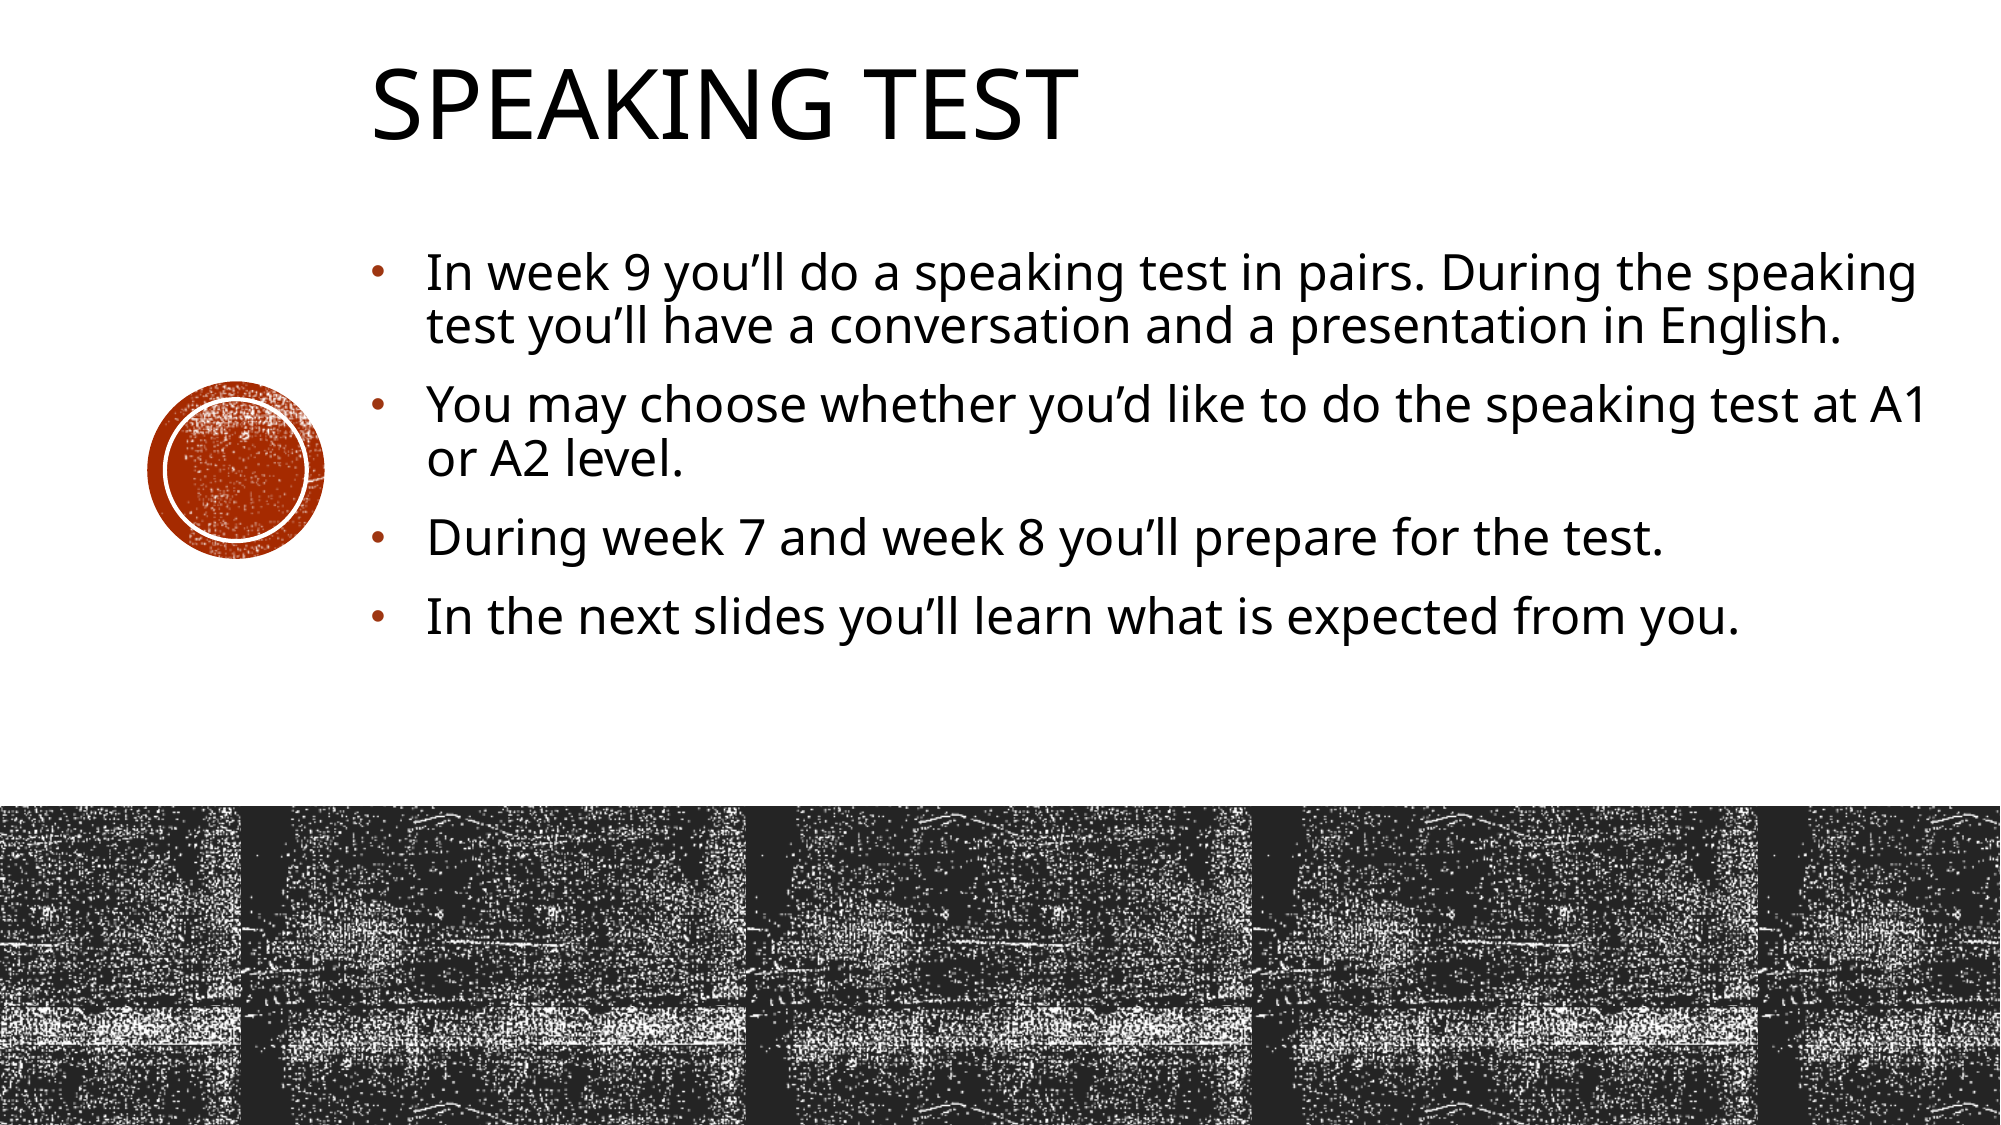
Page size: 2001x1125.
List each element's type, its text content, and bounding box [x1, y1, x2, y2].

title Speaking test [355, 56, 1927, 166]
text_box In week 9 you’ll do a speaking test in pairs. During the speaking test you’ll have a conversation and a presentation in English. You may choose whether you’d like to do the speaking test at A1 or A2 level. During week 7 and week 8 you’ll prepare for the test. In the next slides you’ll learn what is expected from you. [355, 239, 1950, 750]
